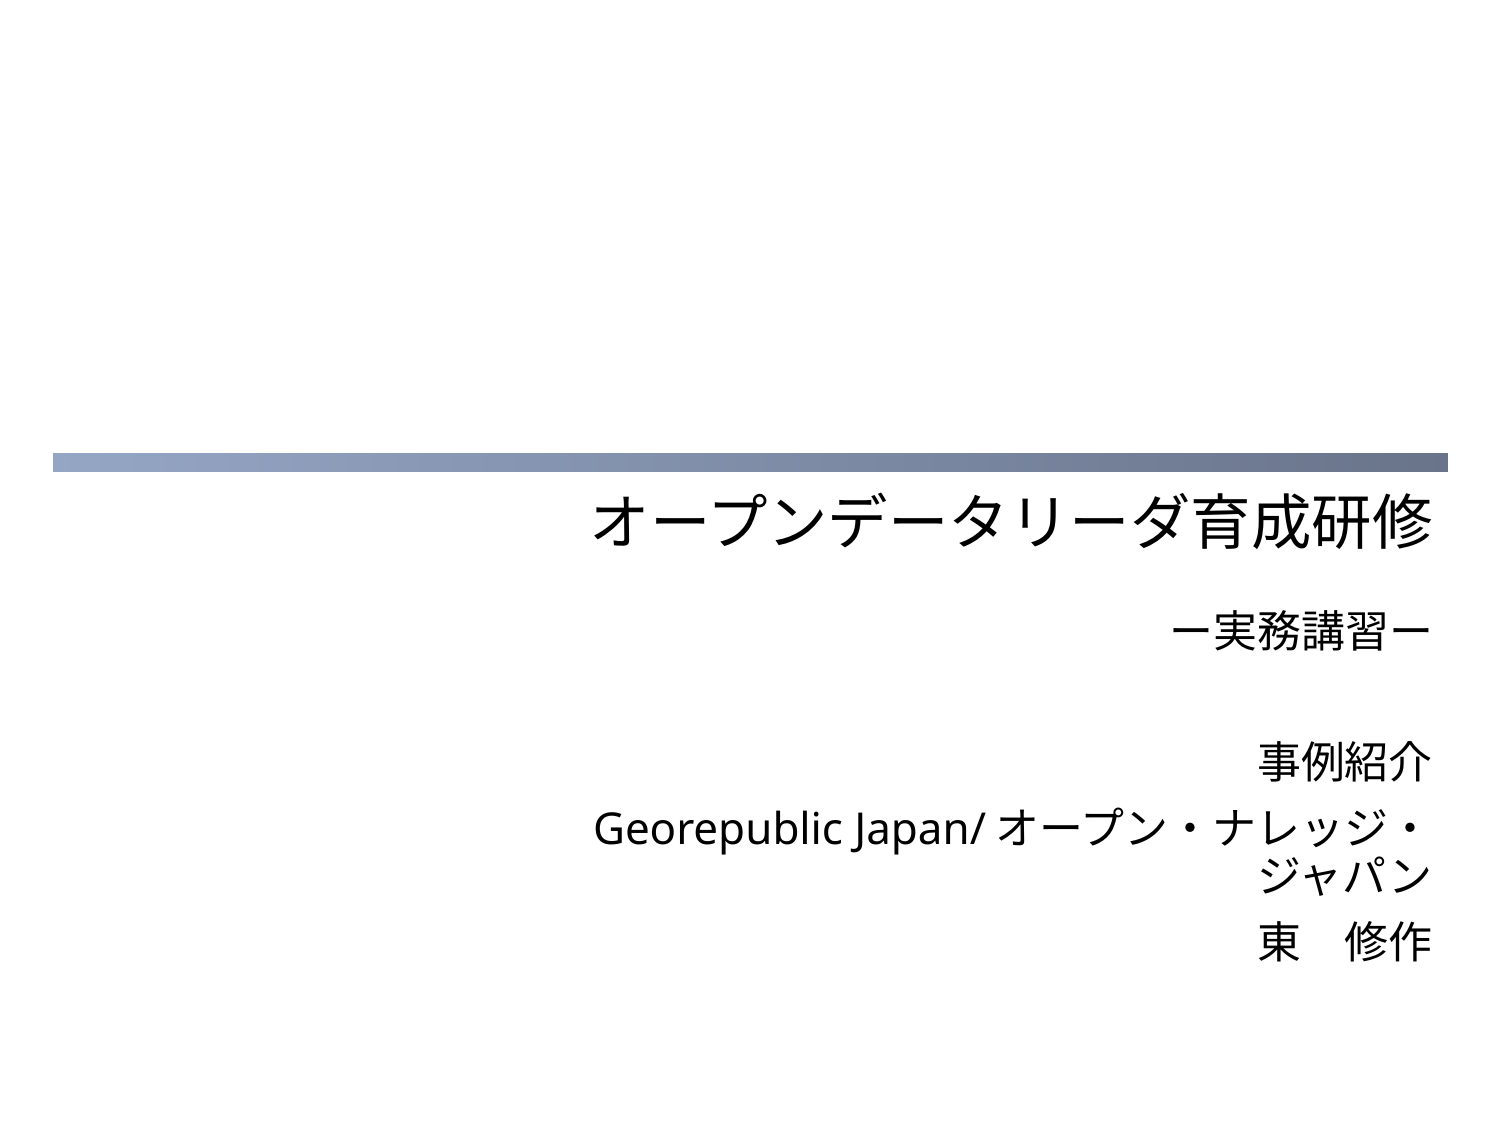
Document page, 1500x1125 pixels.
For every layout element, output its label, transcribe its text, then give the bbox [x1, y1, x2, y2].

subtitle ー実務講習ー 事例紹介 Georepublic Japan/オープン・ナレッジ・ジャパン 東 修作 [513, 601, 1449, 976]
title オープンデータリーダ育成研修 [573, 480, 1449, 570]
